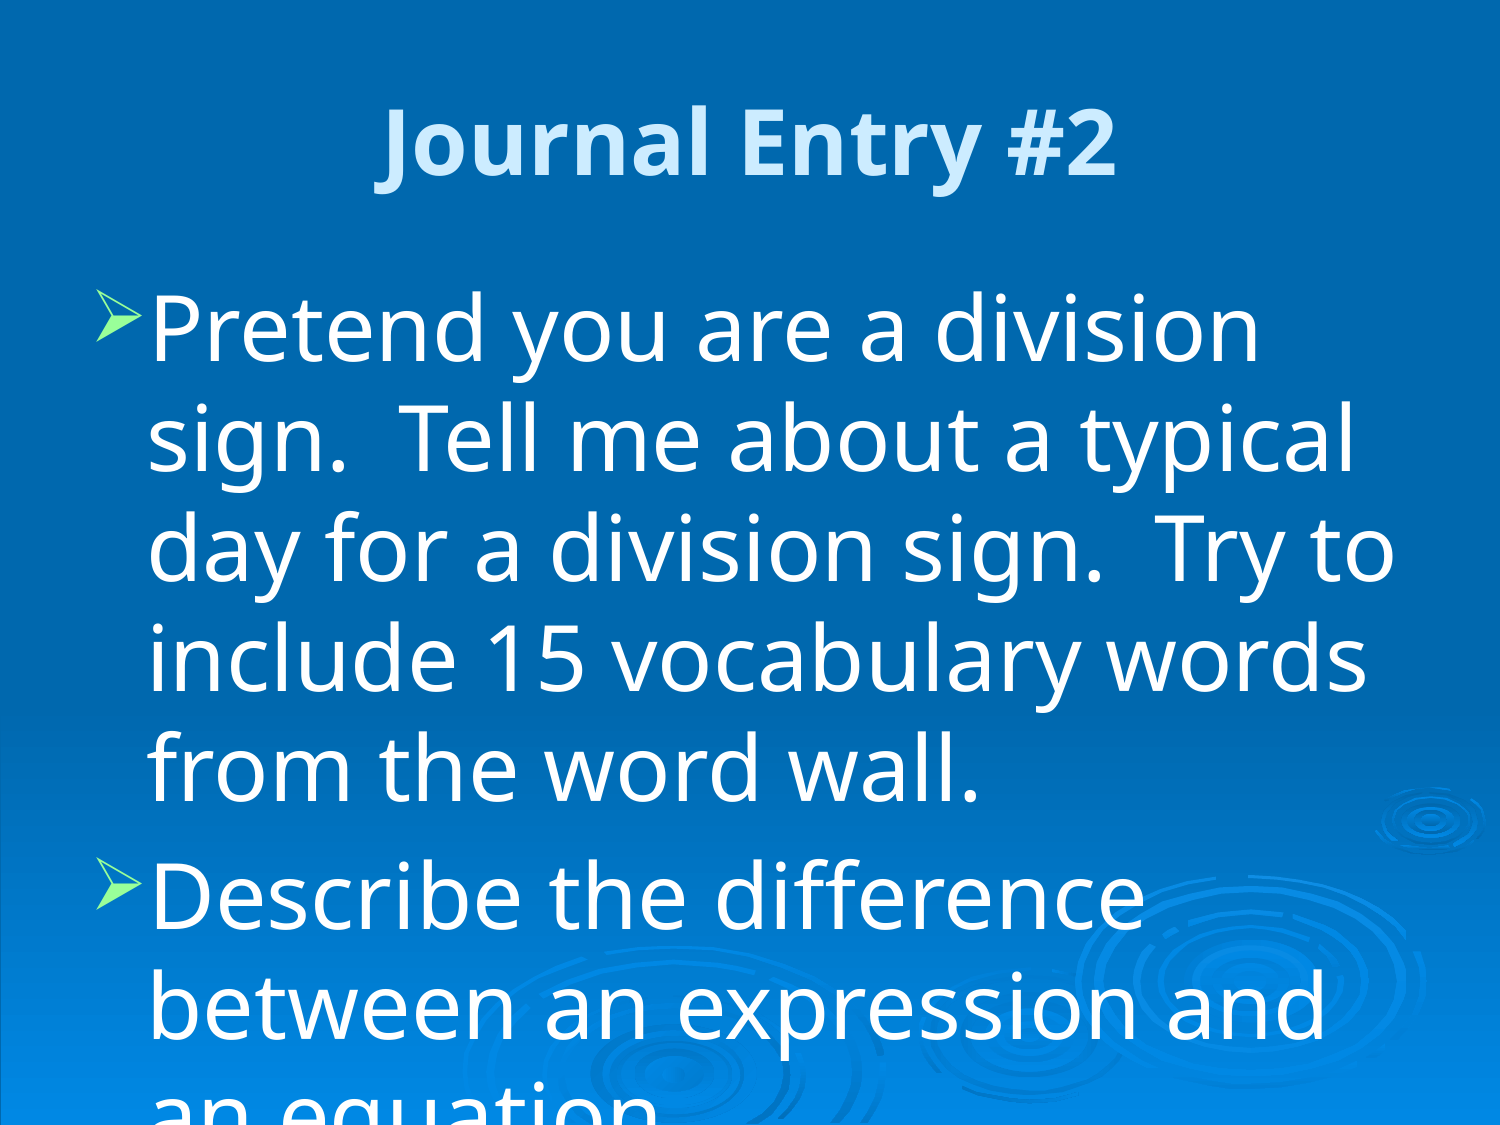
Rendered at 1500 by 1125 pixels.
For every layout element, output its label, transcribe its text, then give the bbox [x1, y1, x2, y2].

list Pretend you are a division sign. Tell me about a typical day for a division sign. Try to include 15 vocabulary words from the word wall. Describe the difference between an expression and an equation. [74, 262, 1426, 1006]
title Journal Entry #2 [74, 45, 1426, 233]
